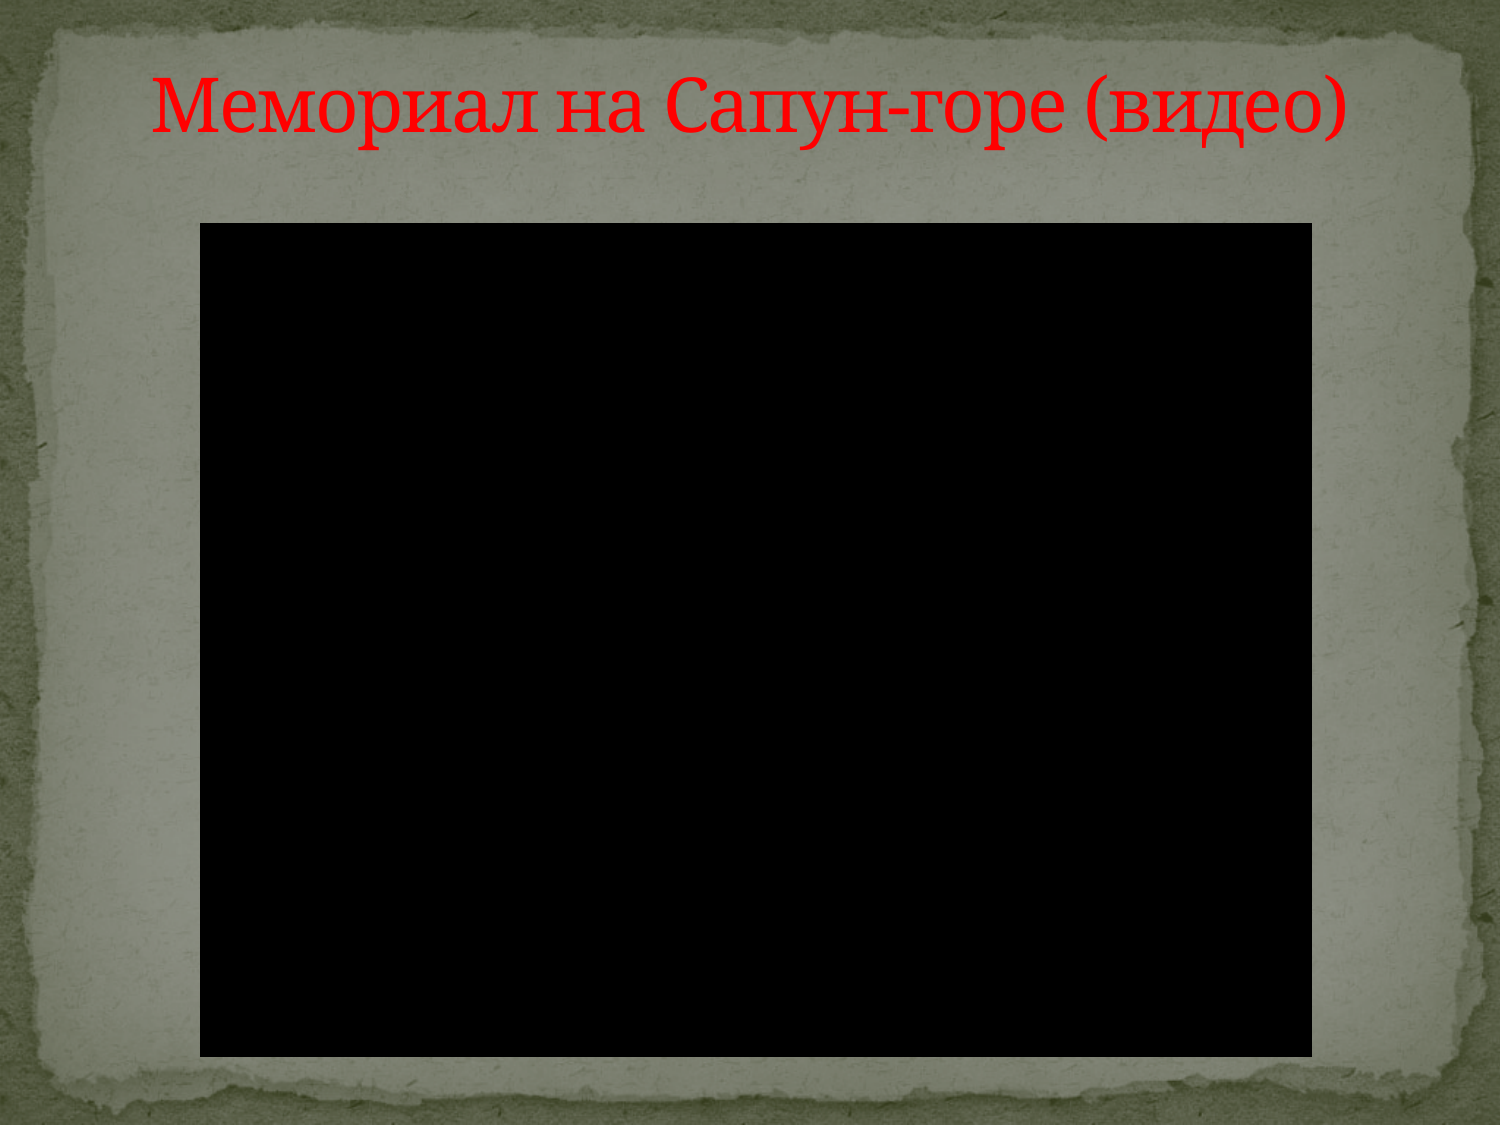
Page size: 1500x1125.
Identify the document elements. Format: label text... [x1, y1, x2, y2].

title Мемориал на Сапун-горе (видео) [81, 46, 1418, 247]
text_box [202, 225, 1311, 1055]
